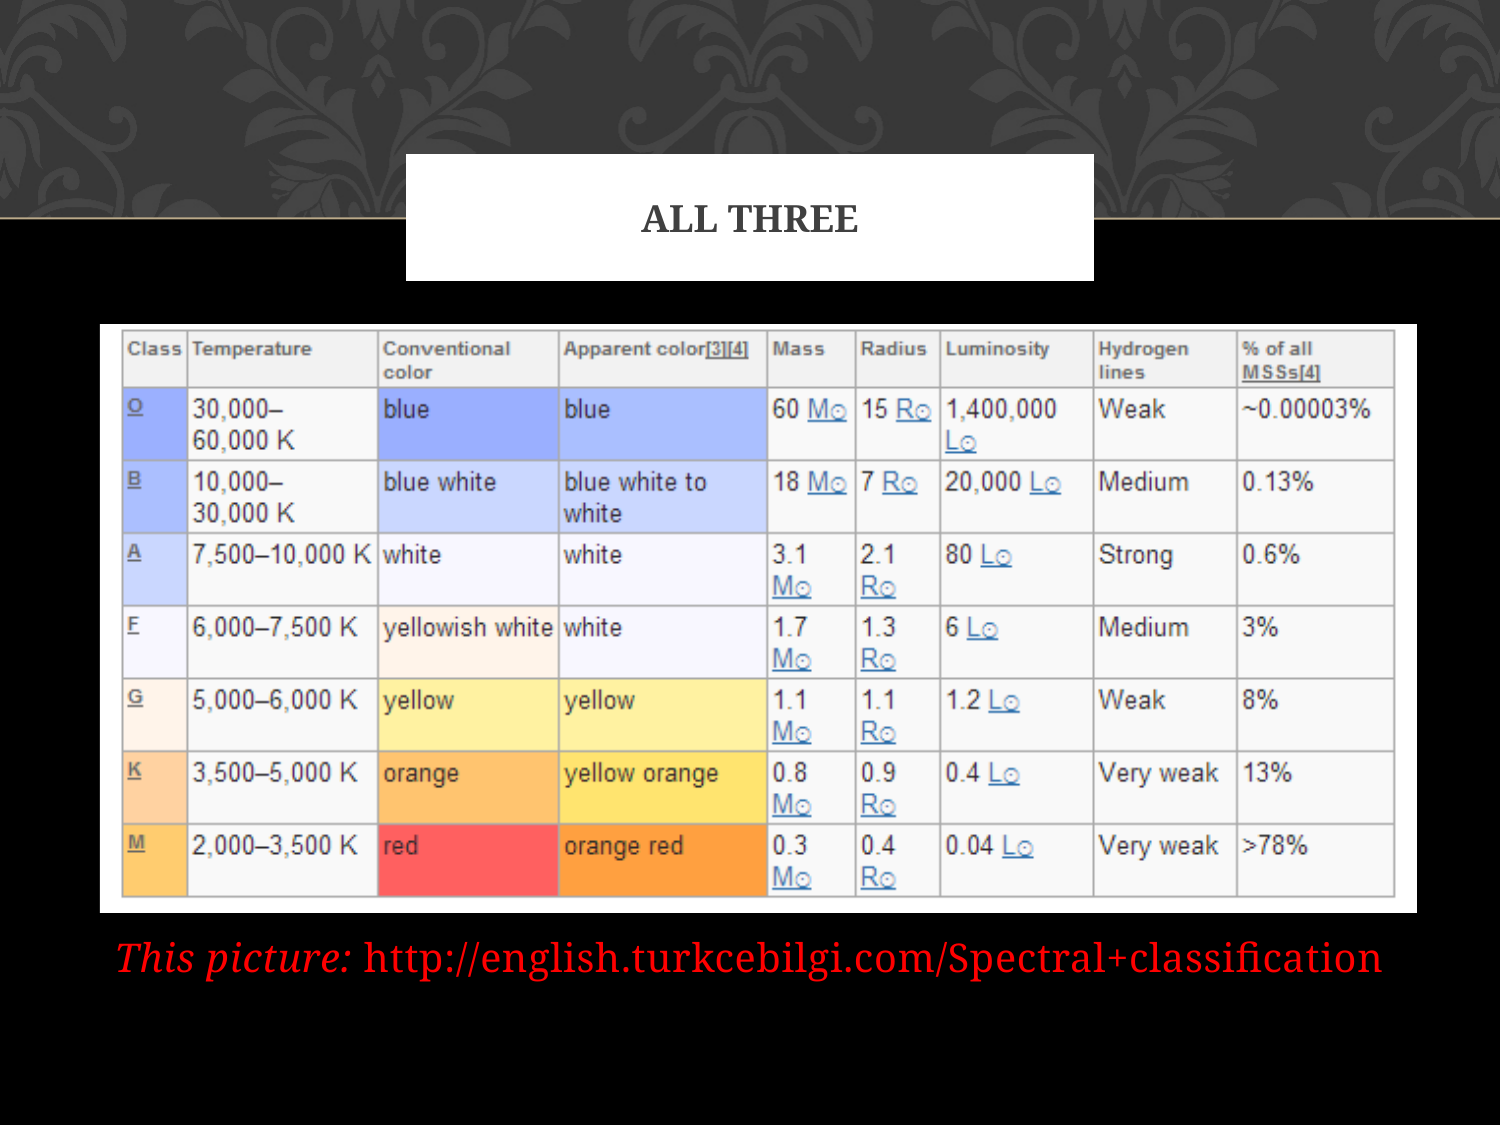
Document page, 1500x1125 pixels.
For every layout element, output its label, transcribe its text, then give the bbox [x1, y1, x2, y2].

title All three [406, 154, 1094, 281]
list This picture: http://english.turkcebilgi.com/Spectral+classification [75, 331, 1425, 1000]
picture [99, 324, 1418, 913]
